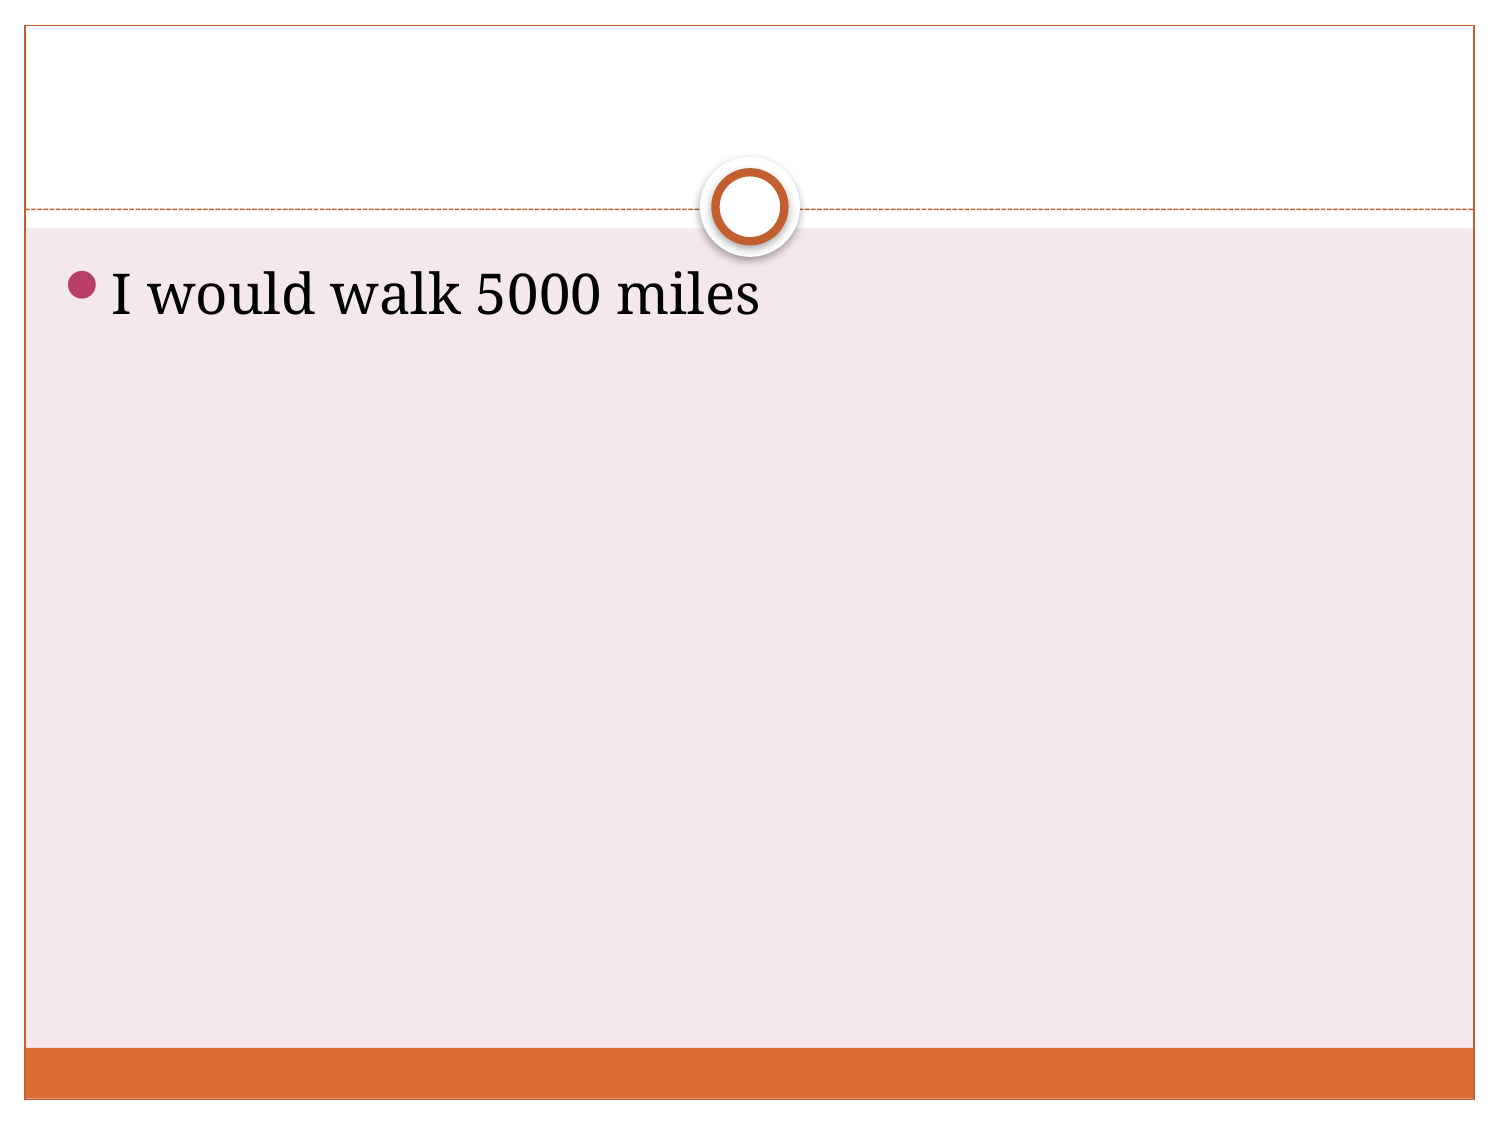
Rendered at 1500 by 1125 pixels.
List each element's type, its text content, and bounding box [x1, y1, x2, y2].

list I would walk 5000 miles [49, 250, 1445, 1001]
